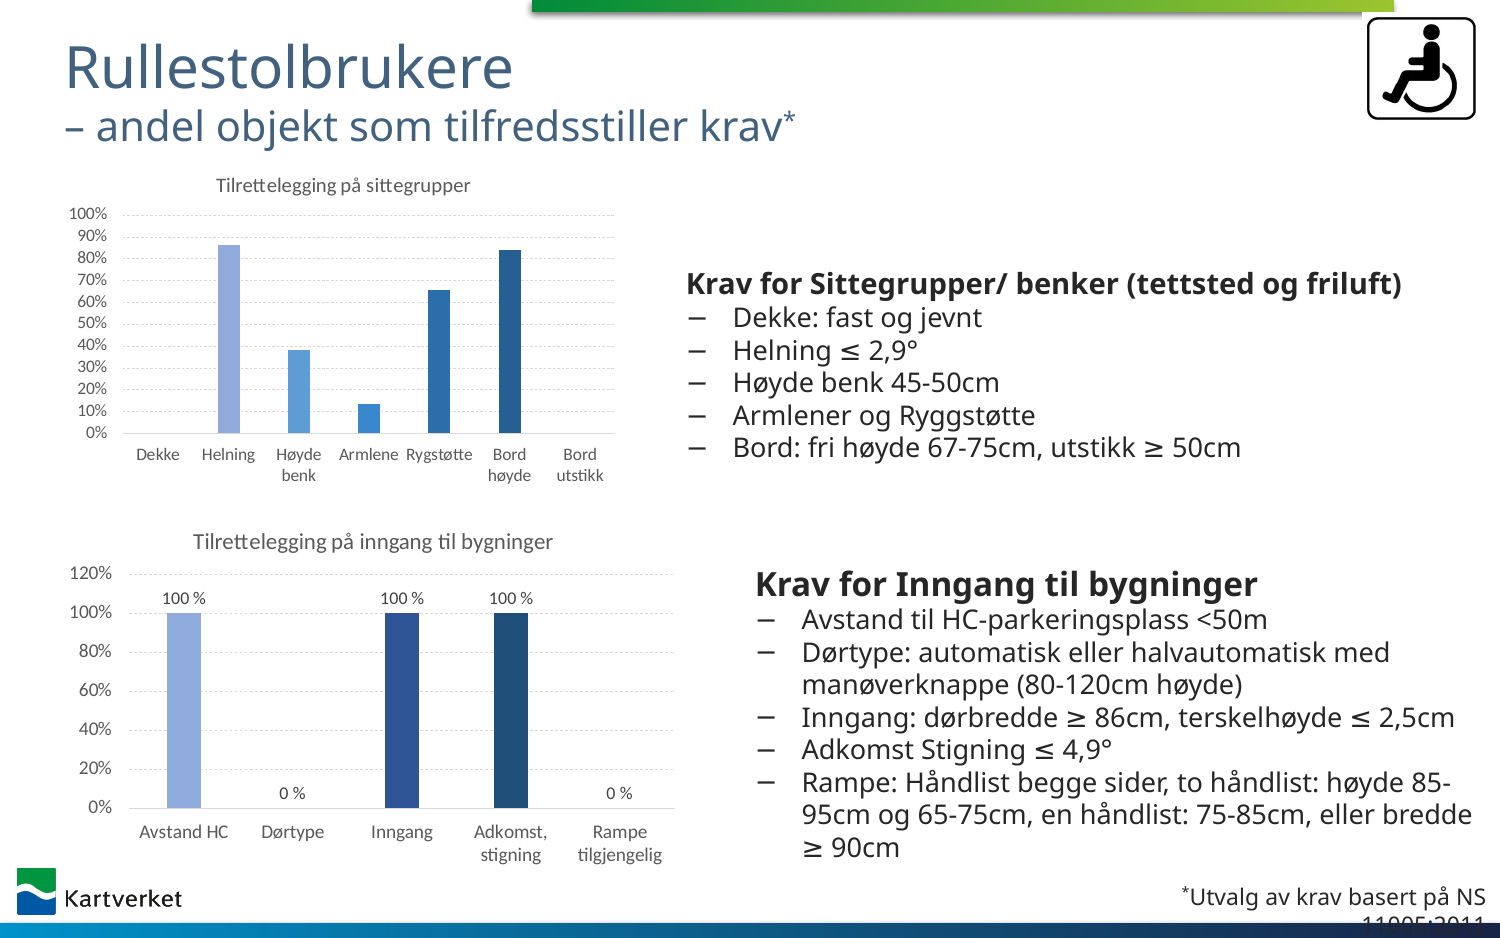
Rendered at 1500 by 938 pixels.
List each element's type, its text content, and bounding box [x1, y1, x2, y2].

text_box Krav for Inngang til bygninger Avstand til HC-parkeringsplass <50m Dørtype: automatisk eller halvautomatisk med manøverknappe (80-120cm høyde) Inngang: dørbredde ≥ 86cm, terskelhøyde ≤ 2,5cm Adkomst Stigning ≤ 4,9° Rampe: Håndlist begge sider, to håndlist: høyde 85-95cm og 65-75cm, en håndlist: 75-85cm, eller bredde ≥ 90cm [740, 555, 1491, 870]
picture [62, 520, 685, 874]
text_box *Utvalg av krav basert på NS 11005:2011 [1068, 873, 1500, 938]
picture [62, 166, 625, 492]
text_box Krav for Sittegrupper/ benker (tettsted og friluft) Dekke: fast og jevnt Helning ≤ 2,9° Høyde benk 45-50cm Armlener og Ryggstøtte Bord: fri høyde 67-75cm, utstikk ≥ 50cm [670, 258, 1418, 471]
picture [1362, 12, 1481, 126]
text_box Rullestolbrukere – andel objekt som tilfredsstiller krav* [49, 25, 1431, 158]
